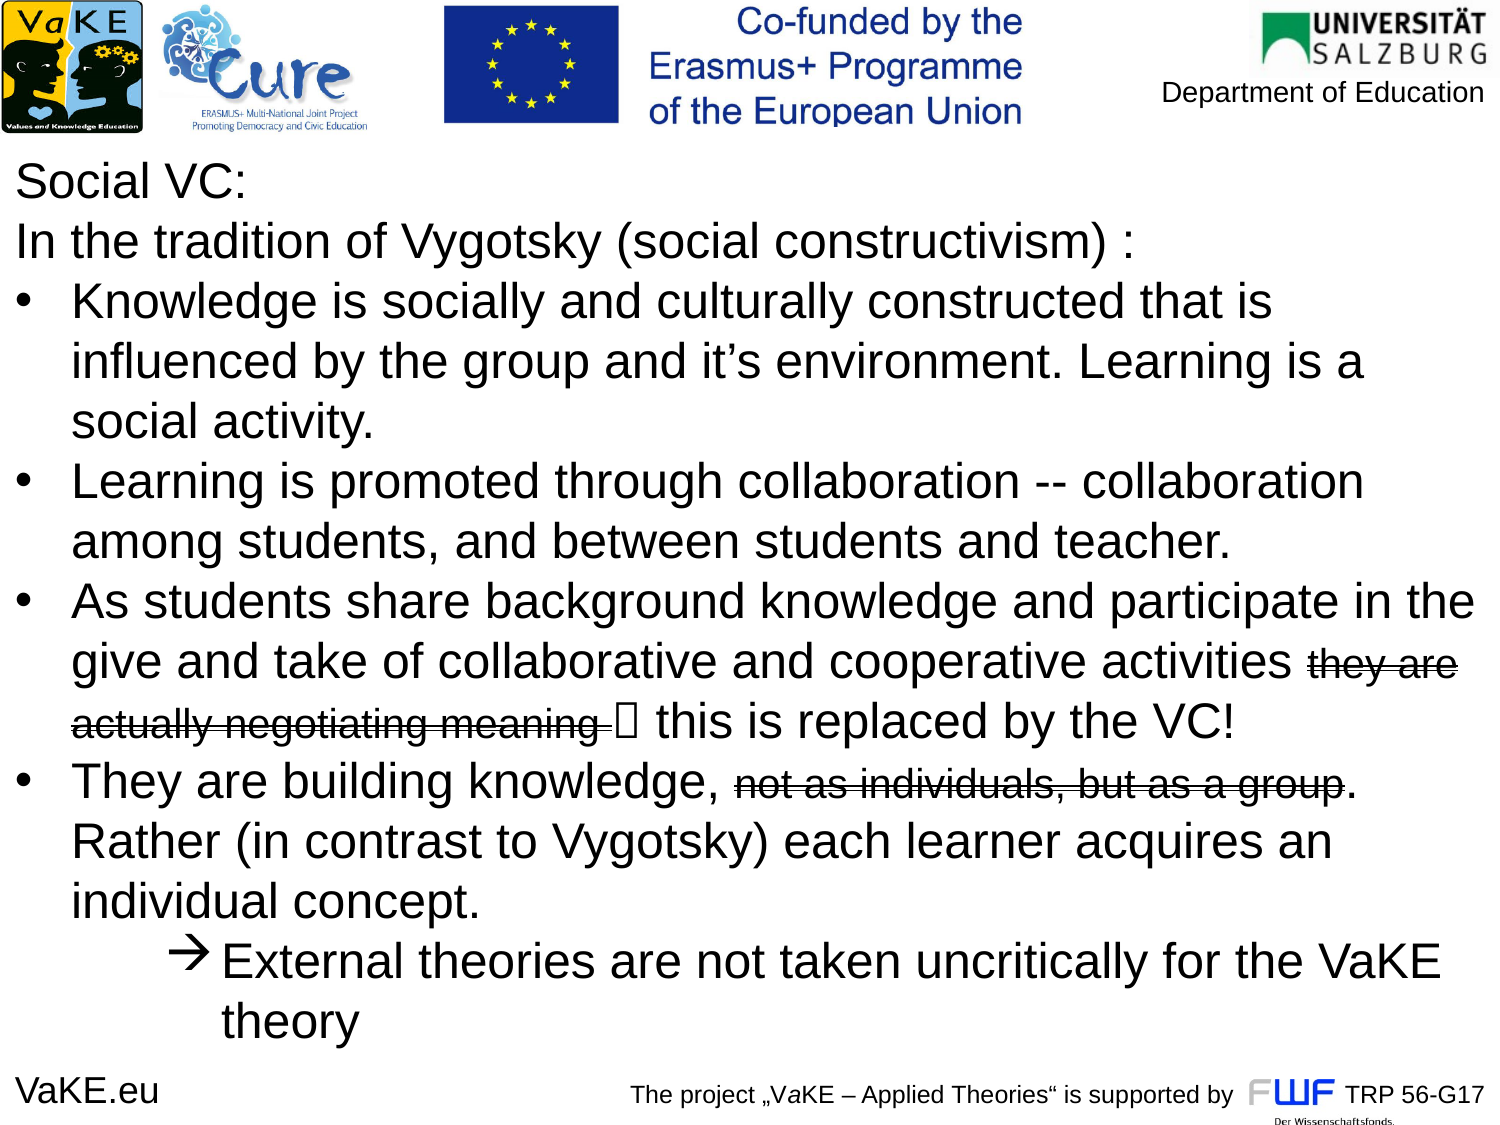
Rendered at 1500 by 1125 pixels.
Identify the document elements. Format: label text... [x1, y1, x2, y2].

picture [1249, 1079, 1394, 1125]
text_box Social VC: In the tradition of Vygotsky (social constructivism) : Knowledge is socially and culturally constructed that is influenced by the group and it’s environment. Learning is a social activity. Learning is promoted through collaboration -- collaboration among students, and between students and teacher. As students share background knowledge and participate in the give and take of collaborative and cooperative activities they are actually negotiating meaning  this is replaced by the VC! They are building knowledge, not as individuals, but as a group. Rather (in contrast to Vygotsky) each learner acquires an individual concept. External theories are not taken uncritically for the VaKE theory [0, 141, 1500, 1057]
picture [0, 0, 145, 135]
picture [1249, 0, 1500, 78]
